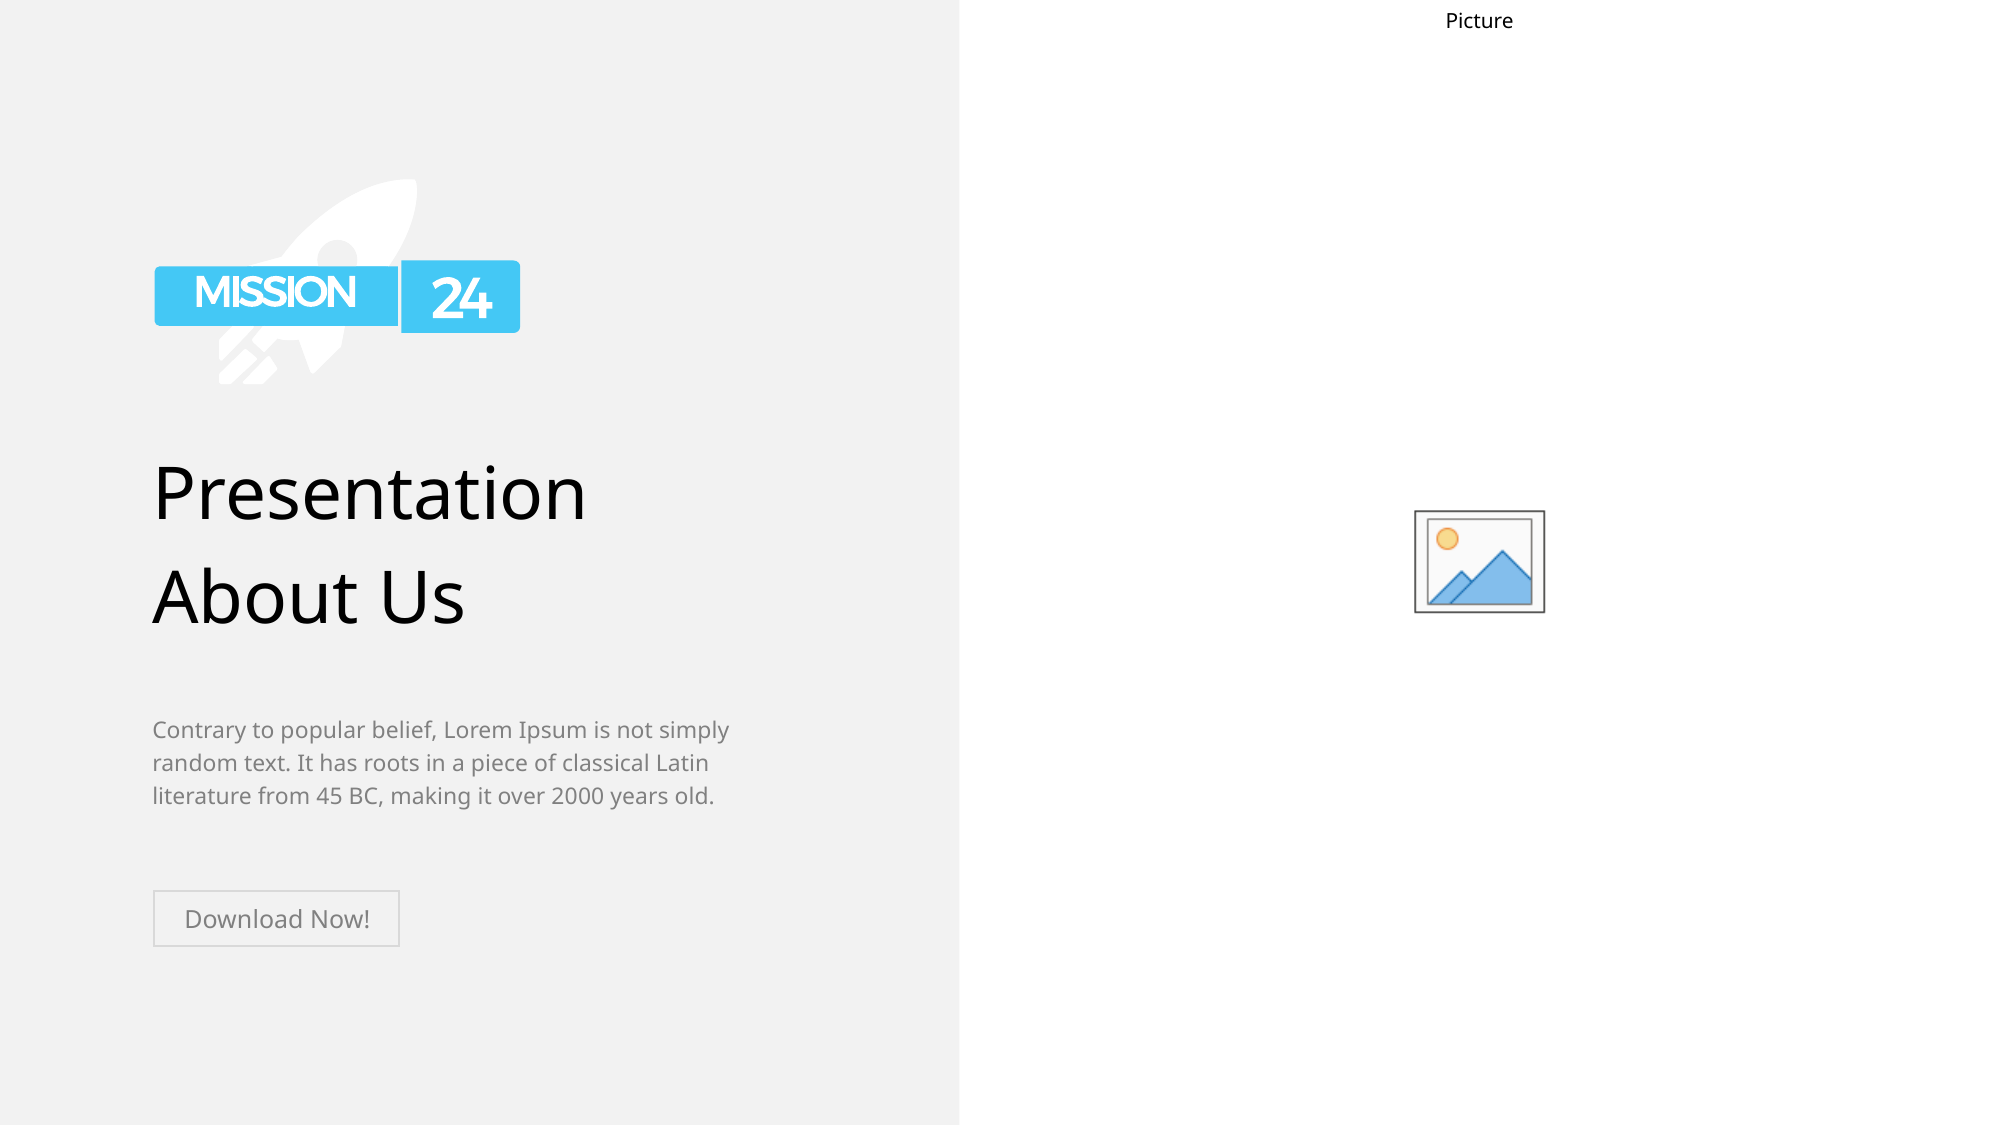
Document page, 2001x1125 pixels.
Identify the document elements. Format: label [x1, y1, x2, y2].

text_box [0, 0, 959, 1125]
text_box [137, 178, 824, 947]
picture [959, 0, 2000, 1125]
